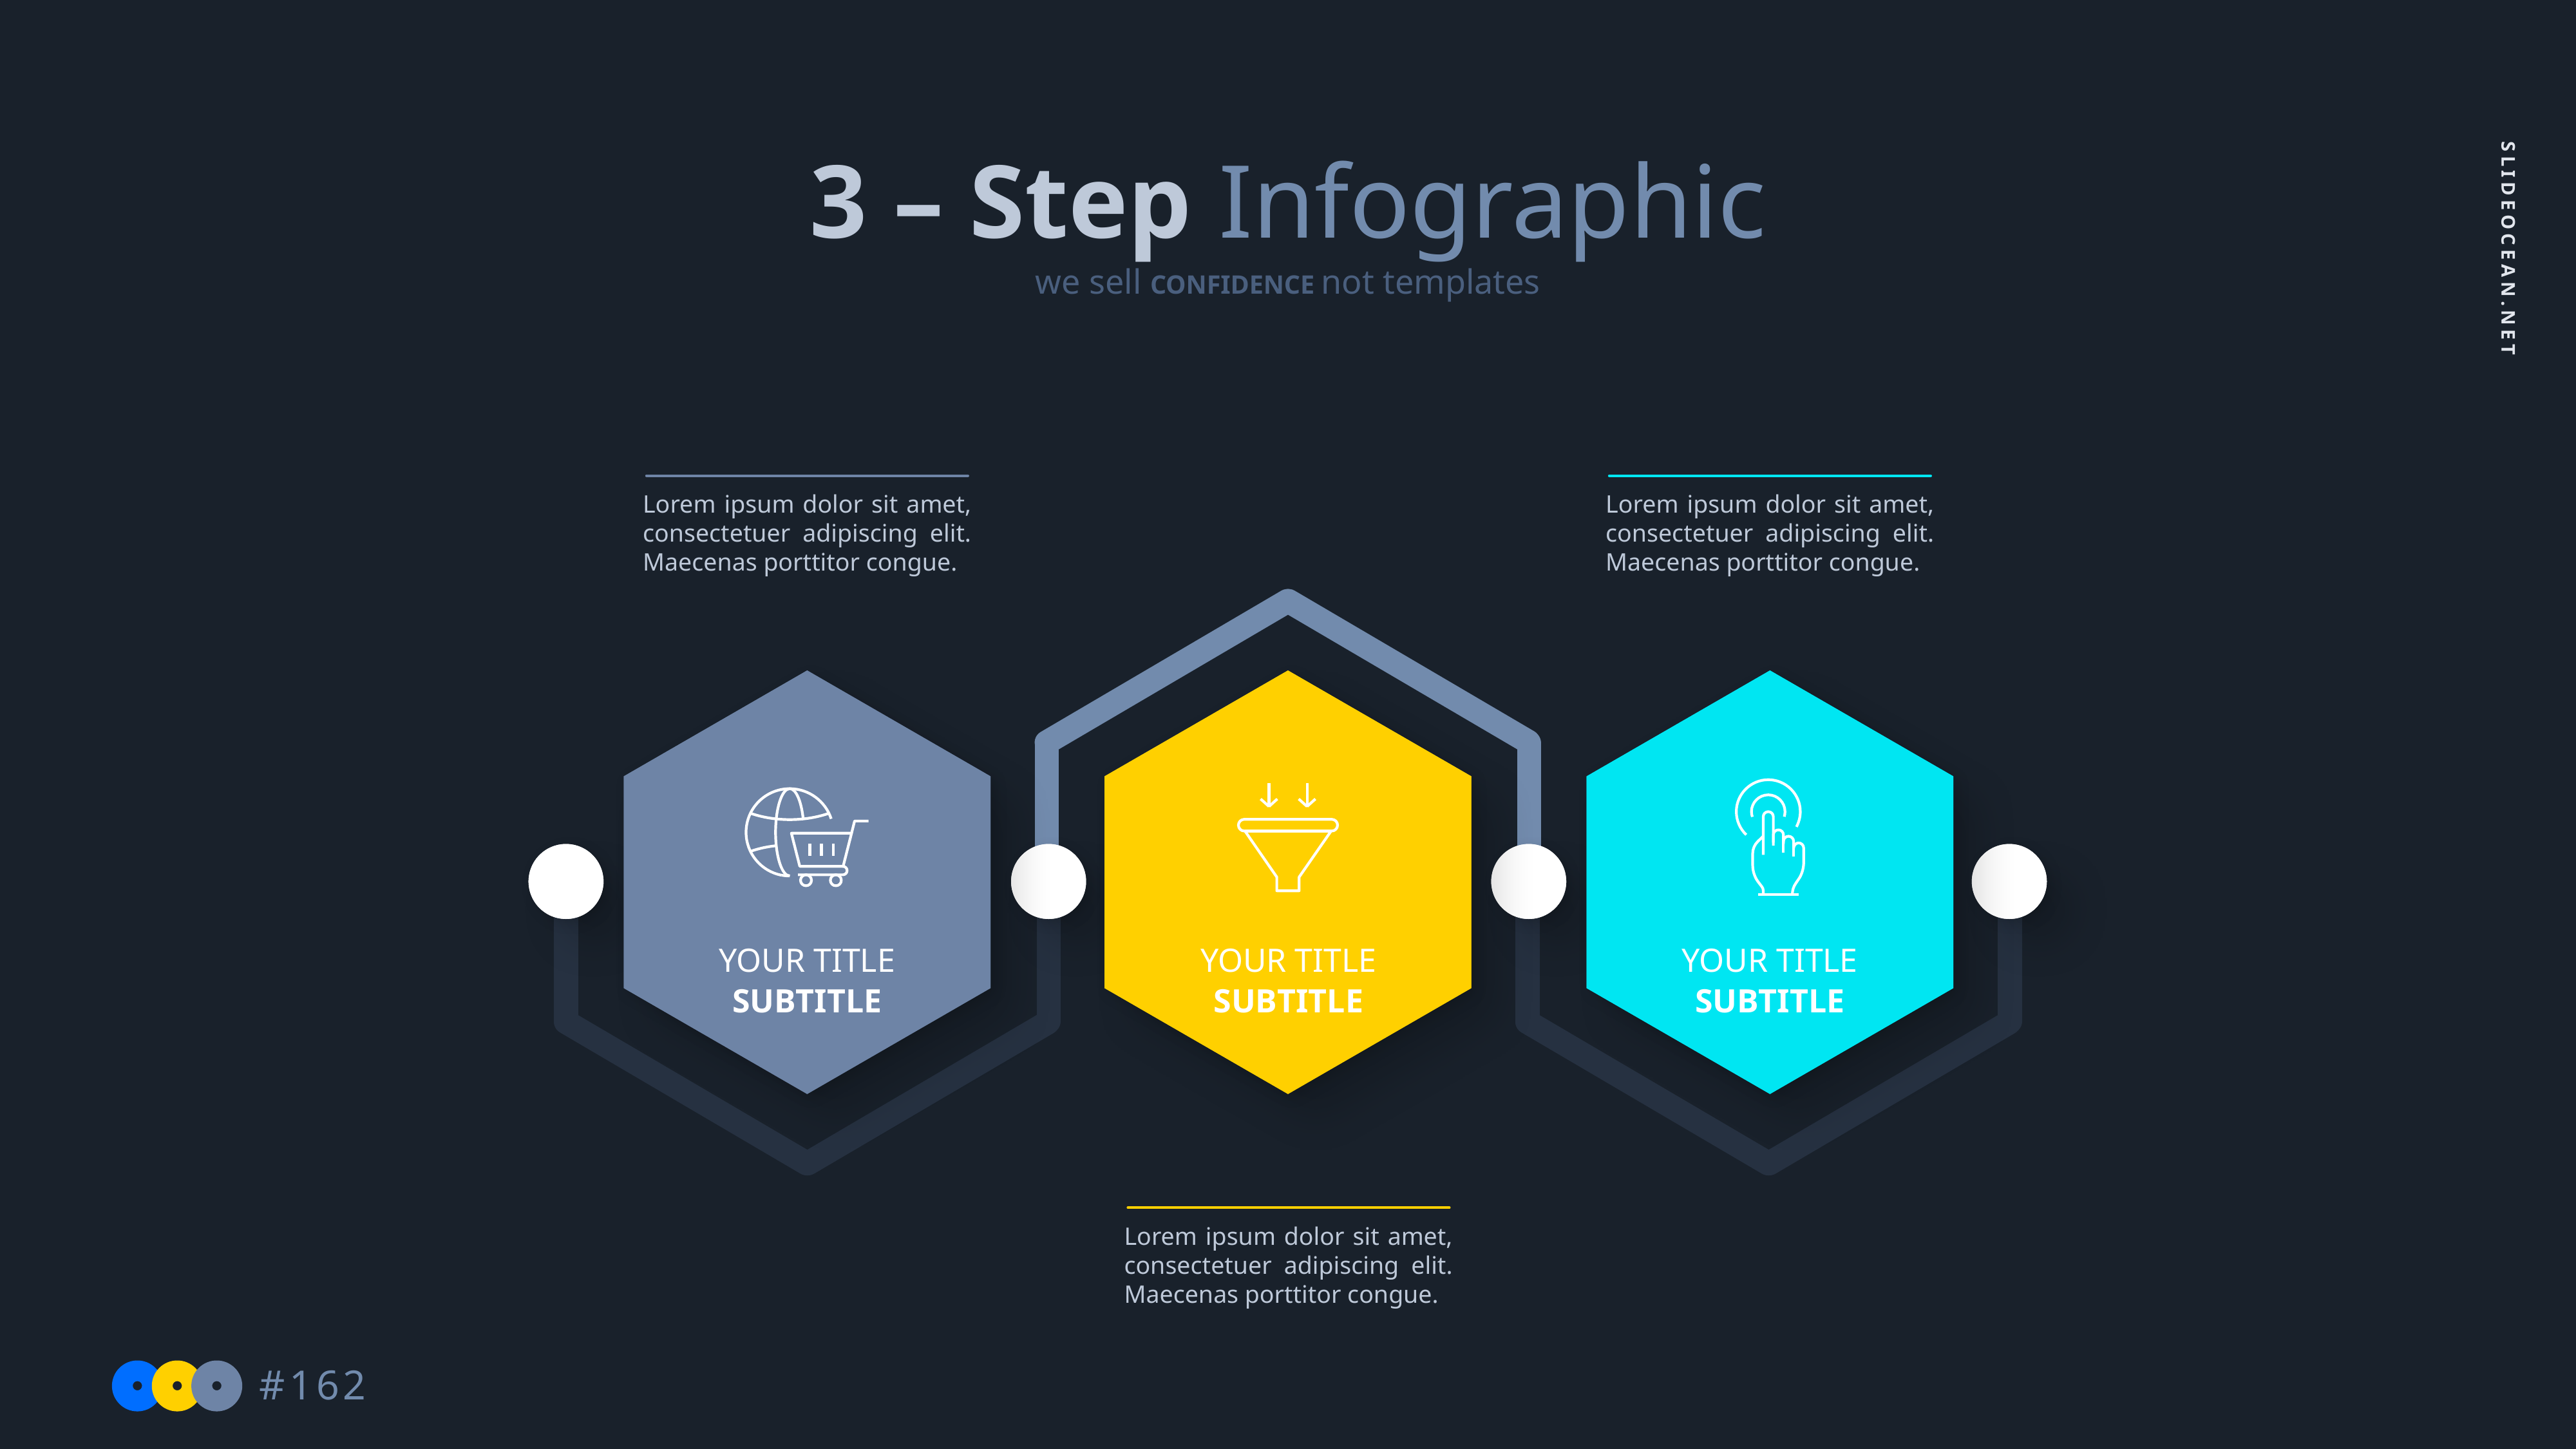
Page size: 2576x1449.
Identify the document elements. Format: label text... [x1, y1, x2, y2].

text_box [1527, 882, 2011, 1164]
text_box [1971, 844, 2047, 920]
text_box we sell CONFIDENCE not templates [1026, 255, 1550, 306]
text_box 3 – Step Infographic [800, 132, 1776, 263]
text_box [528, 844, 604, 920]
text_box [1145, 934, 1432, 1025]
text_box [1104, 670, 1472, 1095]
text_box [1595, 475, 1944, 586]
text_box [632, 475, 981, 586]
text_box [623, 670, 991, 1095]
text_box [1114, 1207, 1463, 1318]
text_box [1491, 844, 1567, 920]
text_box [1010, 844, 1086, 920]
text_box #162 [259, 1359, 436, 1408]
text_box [1046, 600, 1530, 883]
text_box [1586, 670, 1954, 1095]
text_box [565, 882, 1049, 1164]
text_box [1626, 934, 1914, 1025]
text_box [663, 934, 951, 1025]
